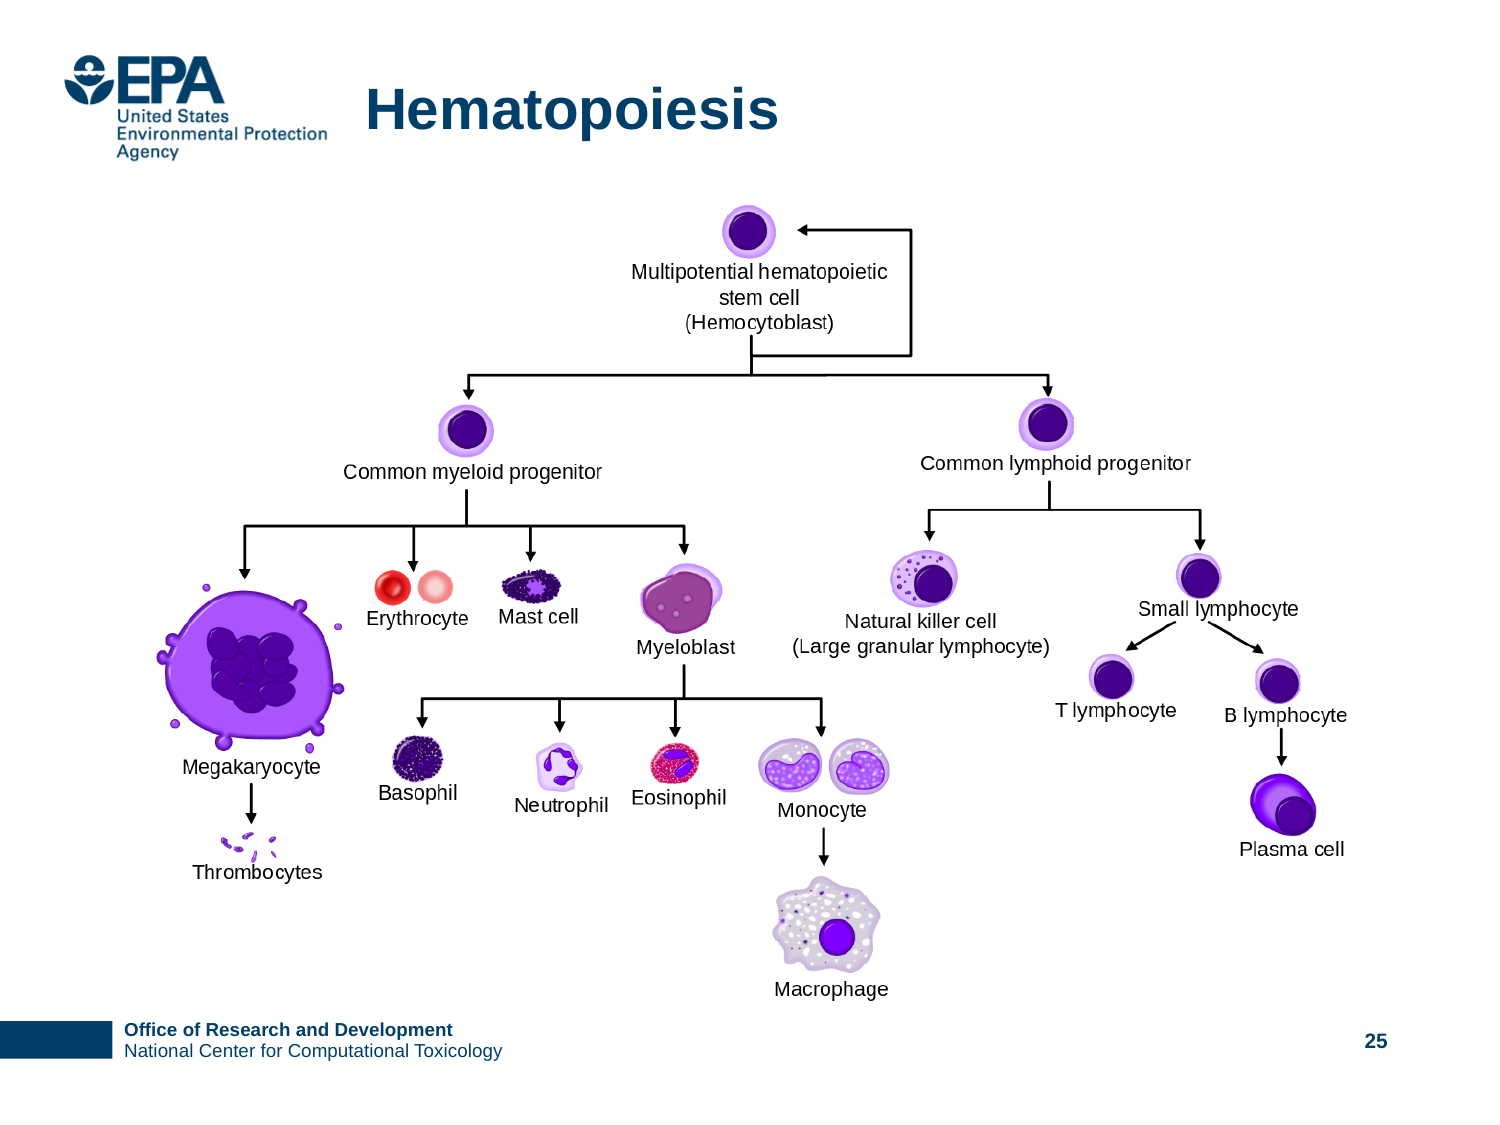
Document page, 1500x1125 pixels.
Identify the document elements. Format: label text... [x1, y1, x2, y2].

picture [0, 0, 1500, 1125]
title Hematopoiesis [349, 87, 1351, 126]
slide_number 25 [1074, 1020, 1388, 1059]
